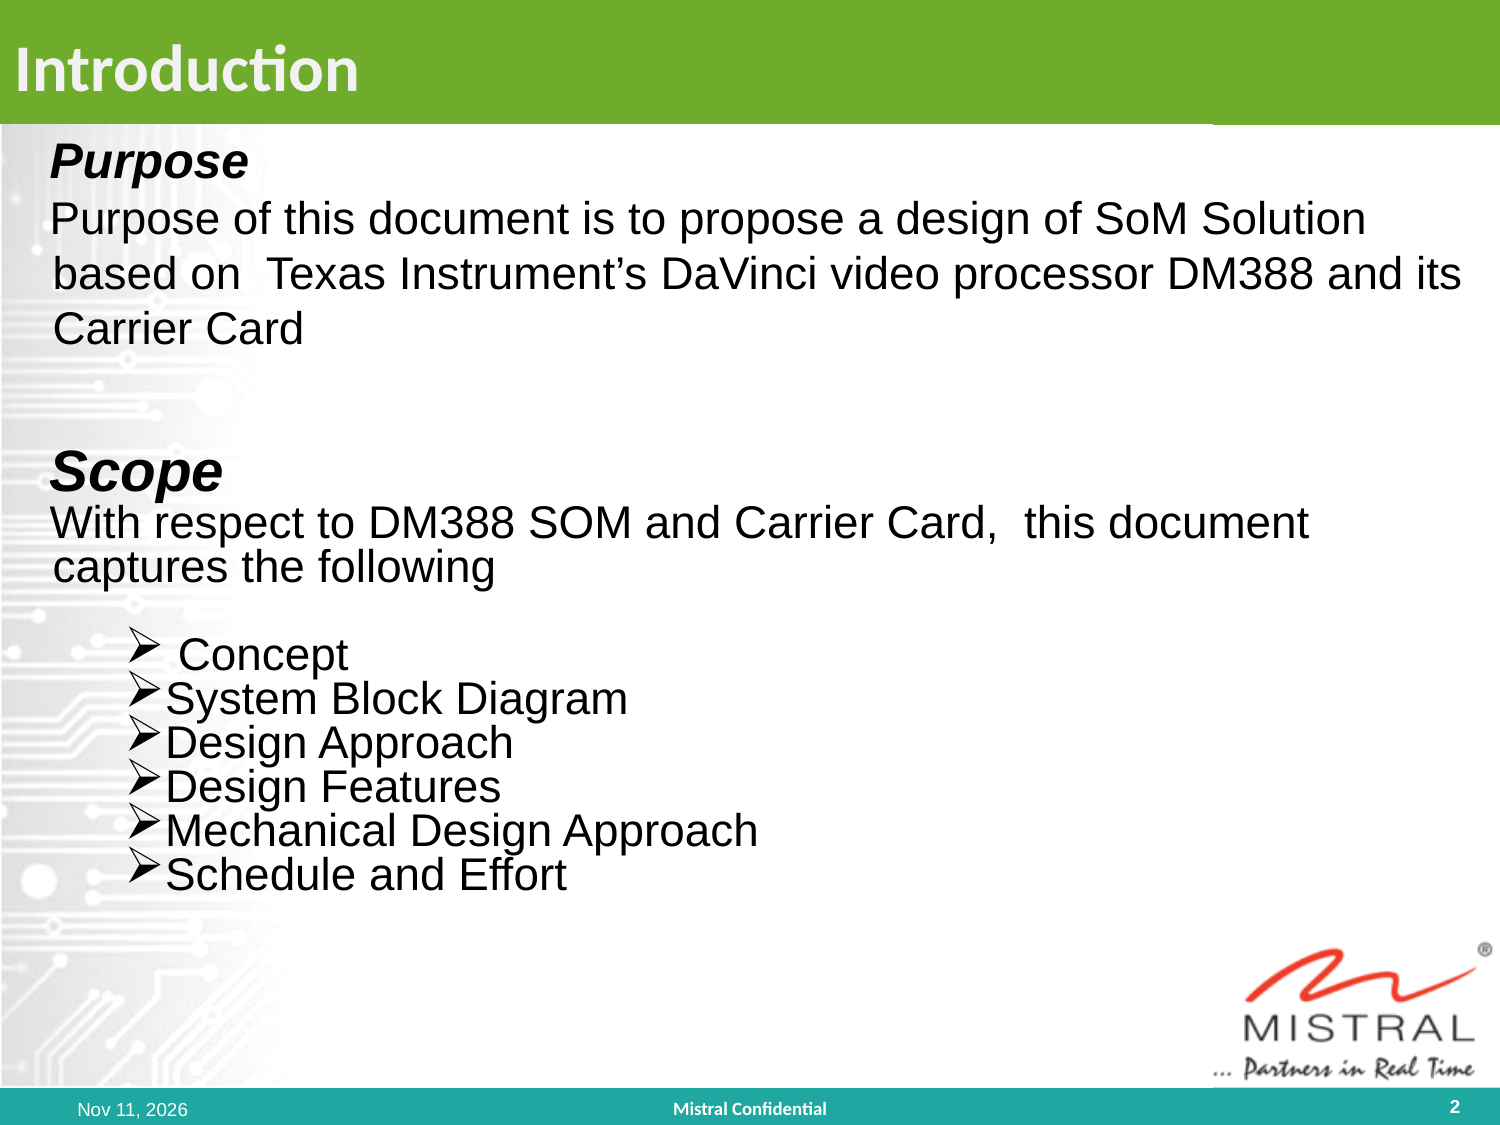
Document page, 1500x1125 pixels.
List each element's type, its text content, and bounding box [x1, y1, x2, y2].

text_box Sep-16 [62, 1092, 413, 1125]
list Purpose Purpose of this document is to propose a design of SoM Solution based on Texas Instrument’s DaVinci video processor DM388 and its Carrier Card Scope With respect to DM388 SOM and Carrier Card, this document captures the following Concept System Block Diagram Design Approach Design Features Mechanical Design Approach Schedule and Effort [34, 133, 1500, 1004]
text_box 2 [1125, 1087, 1475, 1125]
title Introduction [0, 12, 1238, 118]
picture [1213, 1004, 1500, 1088]
text_box Mistral Confidential [512, 1090, 988, 1125]
